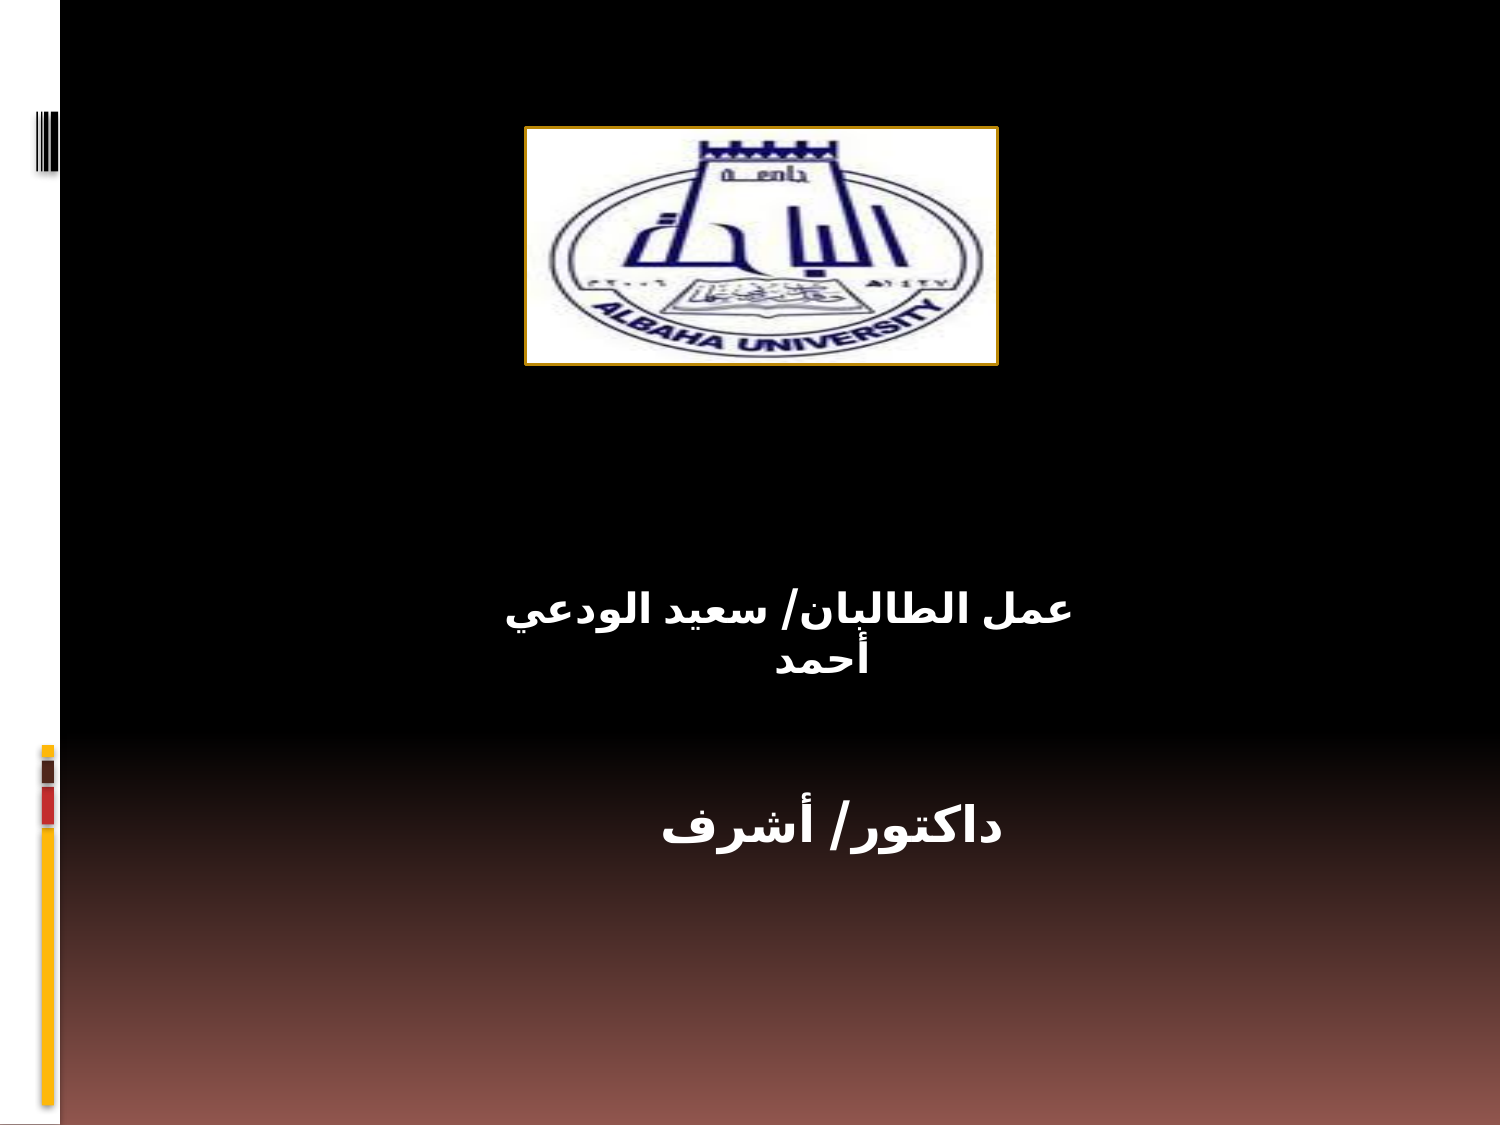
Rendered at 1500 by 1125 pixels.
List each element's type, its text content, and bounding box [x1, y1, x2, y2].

picture [526, 128, 997, 364]
text_box عمل الطالبان/ سعيد الودعي أحمد [421, 574, 1090, 689]
text_box داكتور/ أشرف [468, 785, 1020, 860]
